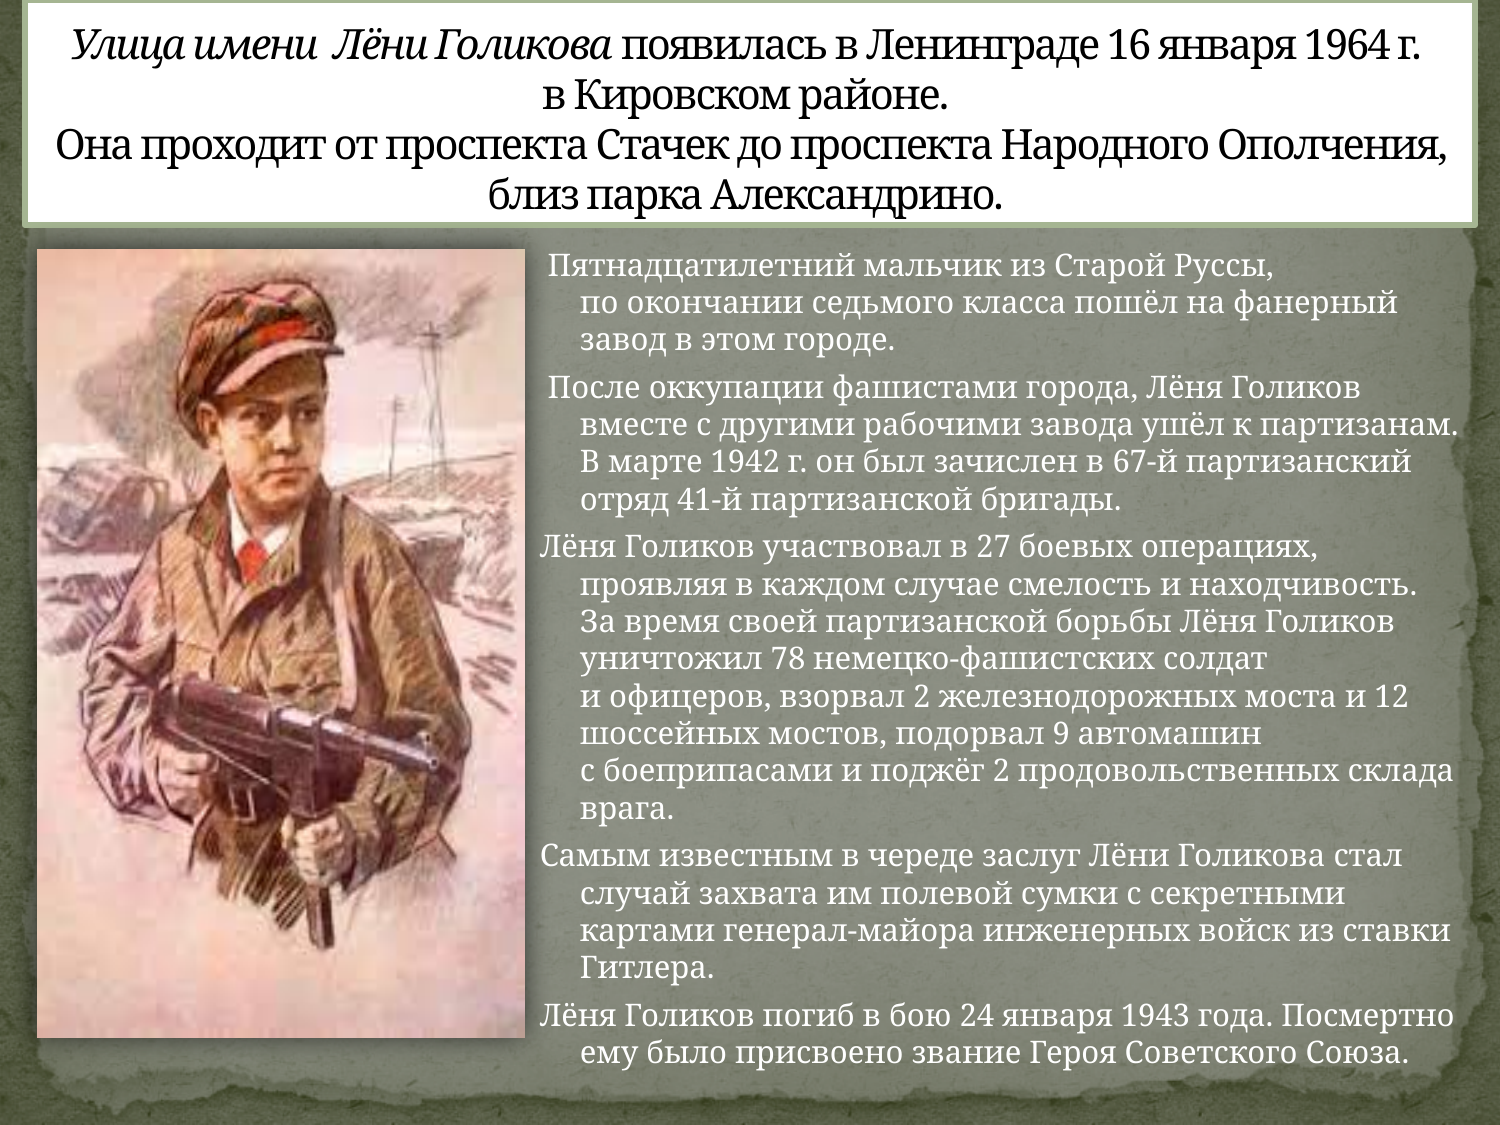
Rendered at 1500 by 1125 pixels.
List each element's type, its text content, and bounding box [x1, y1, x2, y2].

title Улица имени Лёни Голикова появилась в Ленинграде 16 января 1964 г. в Кировском районе. Она проходит от проспекта Стачек до проспекта Народного Ополчения, близ парка Александрино. [22, 0, 1478, 228]
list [40, 252, 526, 1038]
list Пятнадцатилетний мальчик из Старой Руссы, по окончании седьмого класса пошёл на фанерный завод в этом городе. После оккупации фашистами города, Лёня Голиков вместе с другими рабочими завода ушёл к партизанам. В марте 1942 г. он был зачислен в 67-й партизанский отряд 41-й партизанской бригады. Лёня Голиков участвовал в 27 боевых операциях, проявляя в каждом случае смелость и находчивость. За время своей партизанской борьбы Лёня Голиков уничтожил 78 немецко-фашистских солдат и офицеров, взорвал 2 железнодорожных моста и 12 шоссейных мостов, подорвал 9 автомашин с боеприпасами и поджёг 2 продовольственных склада врага. Самым известным в череде заслуг Лёни Голикова стал случай захвата им полевой сумки с секретными картами генерал-майора инженерных войск из ставки Гитлера. Лёня Голиков погиб в бою 24 января 1943 года. Посмертно ему было присвоено звание Героя Советского Союза. [525, 237, 1475, 1100]
